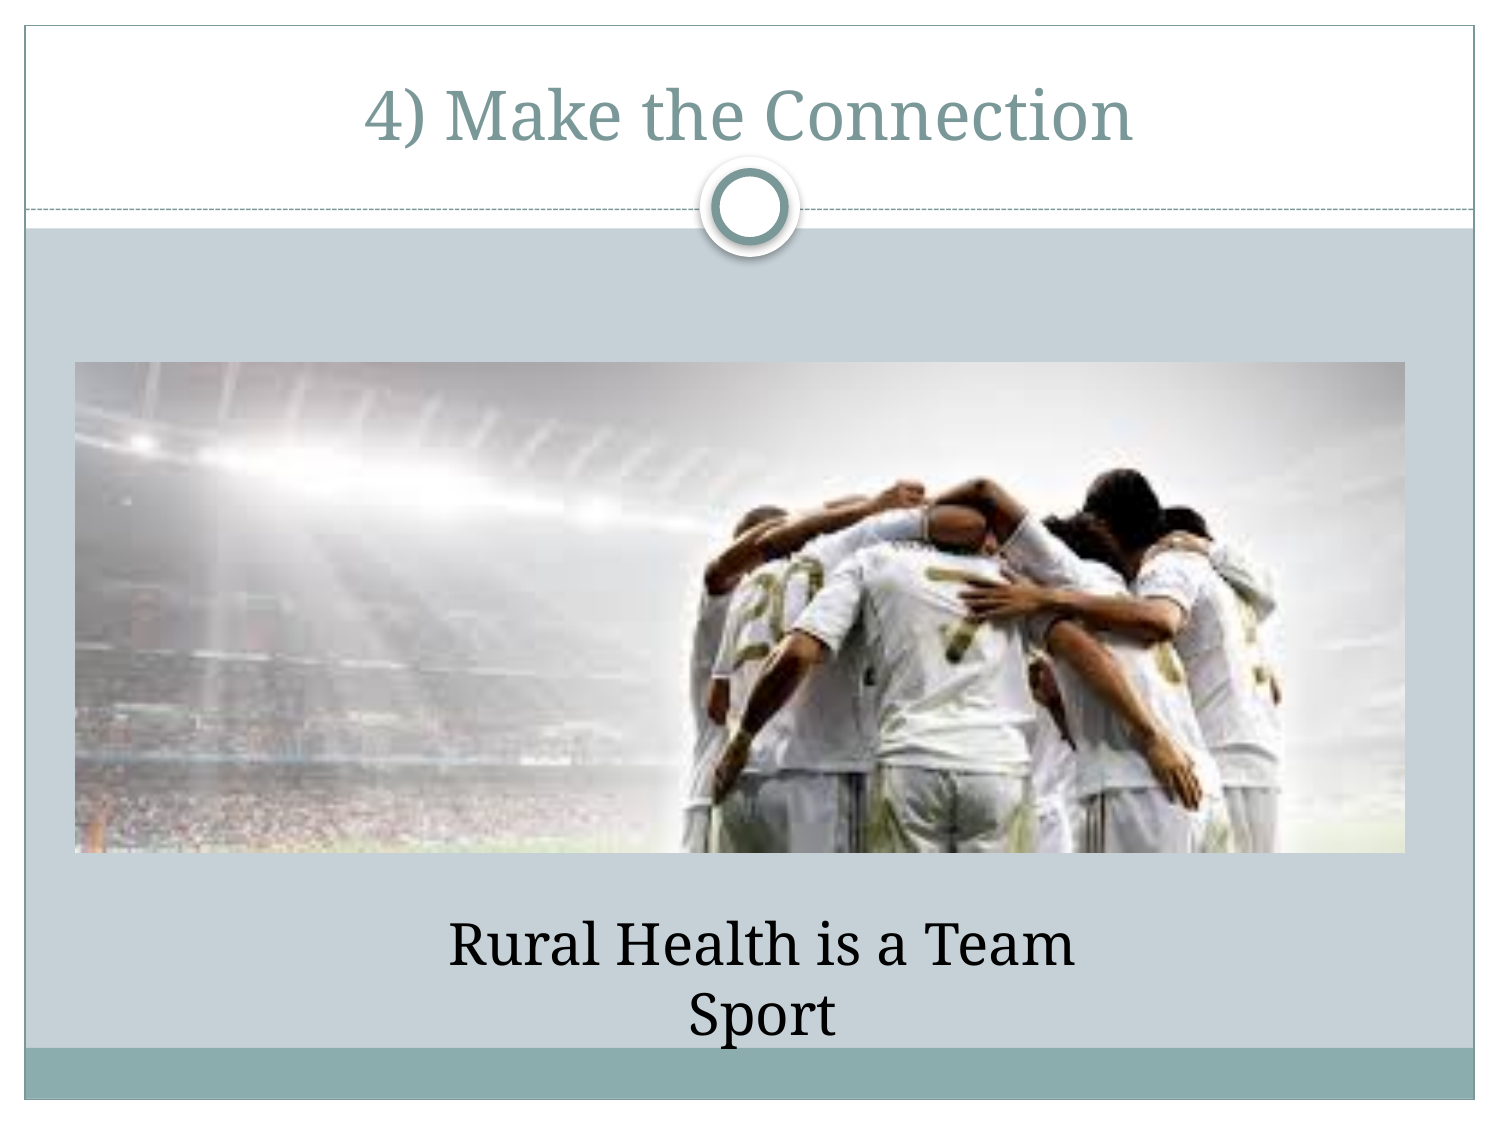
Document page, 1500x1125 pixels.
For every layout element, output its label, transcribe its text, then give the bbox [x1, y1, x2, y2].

title 4) Make the Connection [50, 37, 1450, 162]
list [74, 362, 1405, 853]
text_box Rural Health is a Team Sport [359, 899, 1167, 1055]
